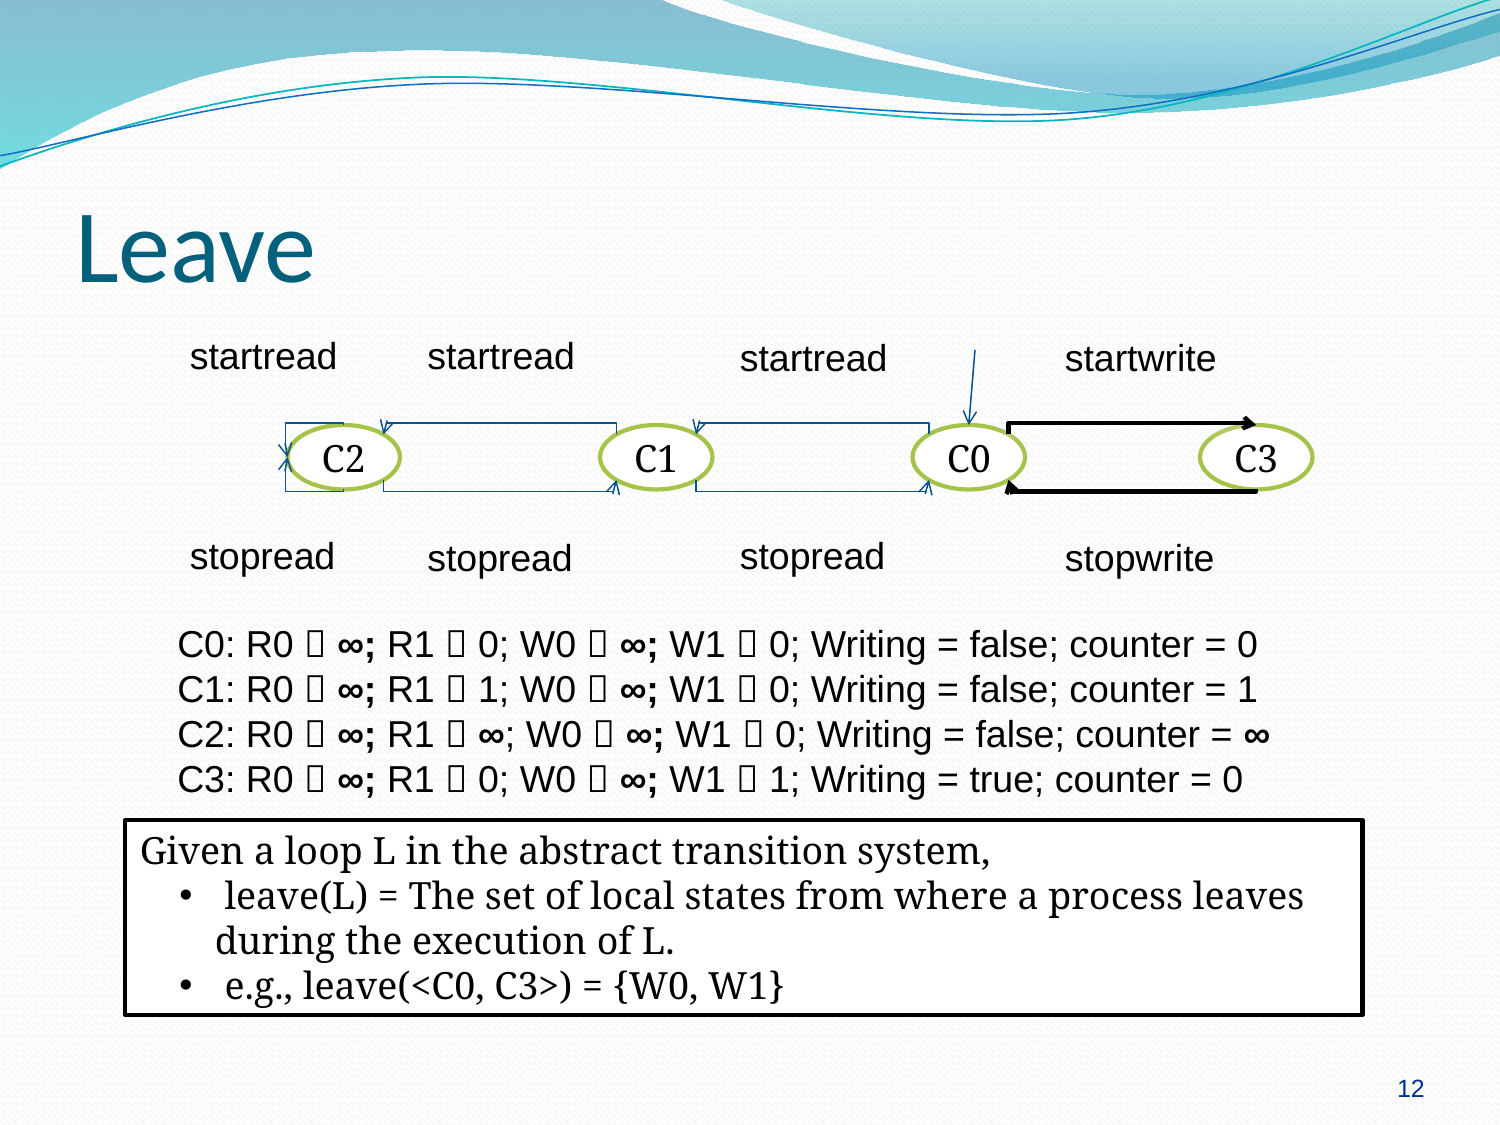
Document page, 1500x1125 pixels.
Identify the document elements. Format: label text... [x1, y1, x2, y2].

text_box C0: R0  ∞; R1  0; W0  ∞; W1  0; Writing = false; counter = 0 C1: R0  ∞; R1  1; W0  ∞; W1  0; Writing = false; counter = 1 C2: R0  ∞; R1  ∞; W0  ∞; W1  0; Writing = false; counter = ∞ C3: R0  ∞; R1  0; W0  ∞; W1  1; Writing = true; counter = 0 [162, 612, 1350, 808]
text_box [934, 384, 1010, 391]
title Leave [74, 115, 1426, 304]
text_box Given a loop L in the abstract transition system, leave(L) = The set of local states from where a process leaves during the execution of L. e.g., leave(<C0, C3>) = {W0, W1} [123, 818, 1365, 1017]
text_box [174, 324, 1313, 588]
slide_number 12 [1299, 1042, 1425, 1103]
